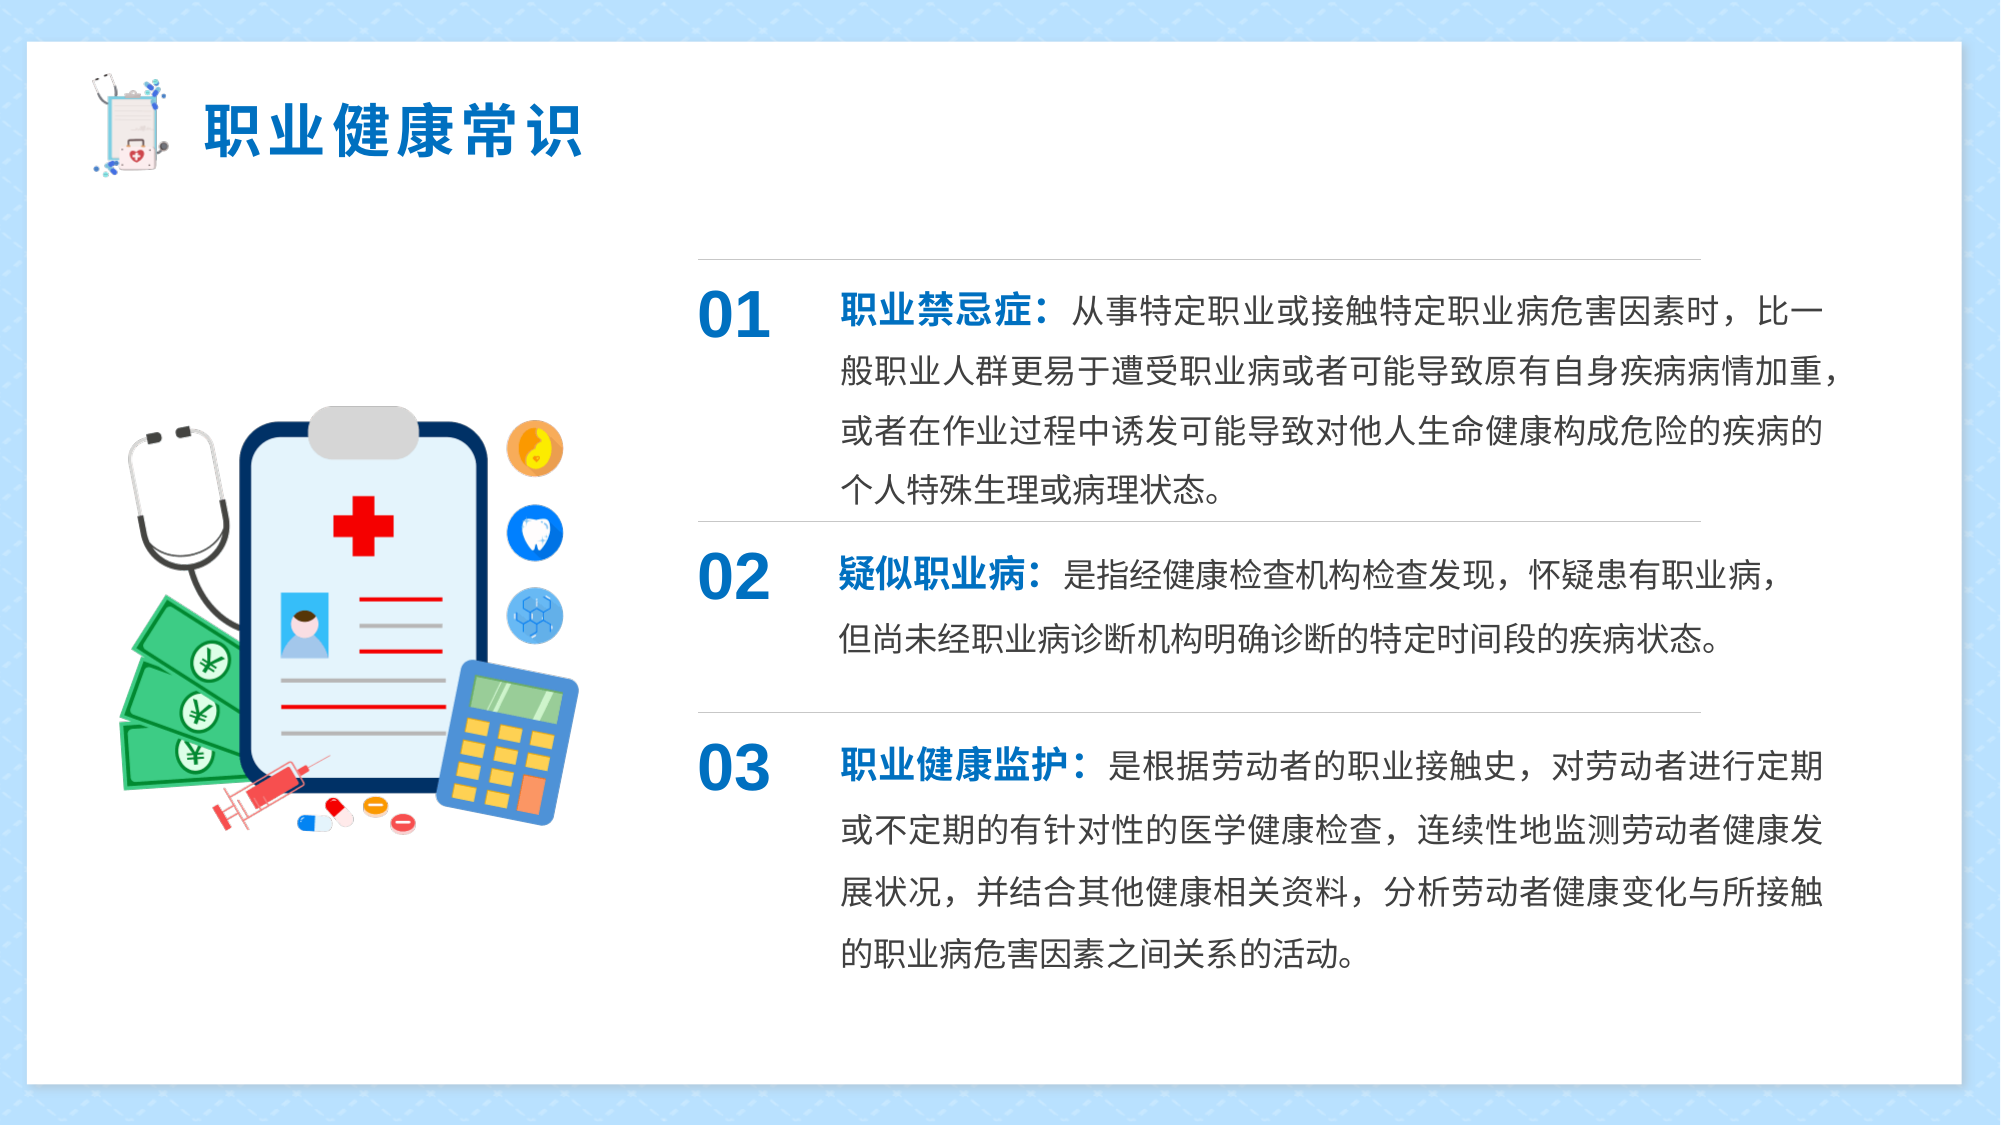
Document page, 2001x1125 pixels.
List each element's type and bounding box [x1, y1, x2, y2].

text_box [66, 66, 606, 194]
text_box [697, 712, 1824, 997]
picture [0, 0, 2000, 1125]
text_box [697, 259, 1824, 518]
text_box [697, 521, 1824, 697]
